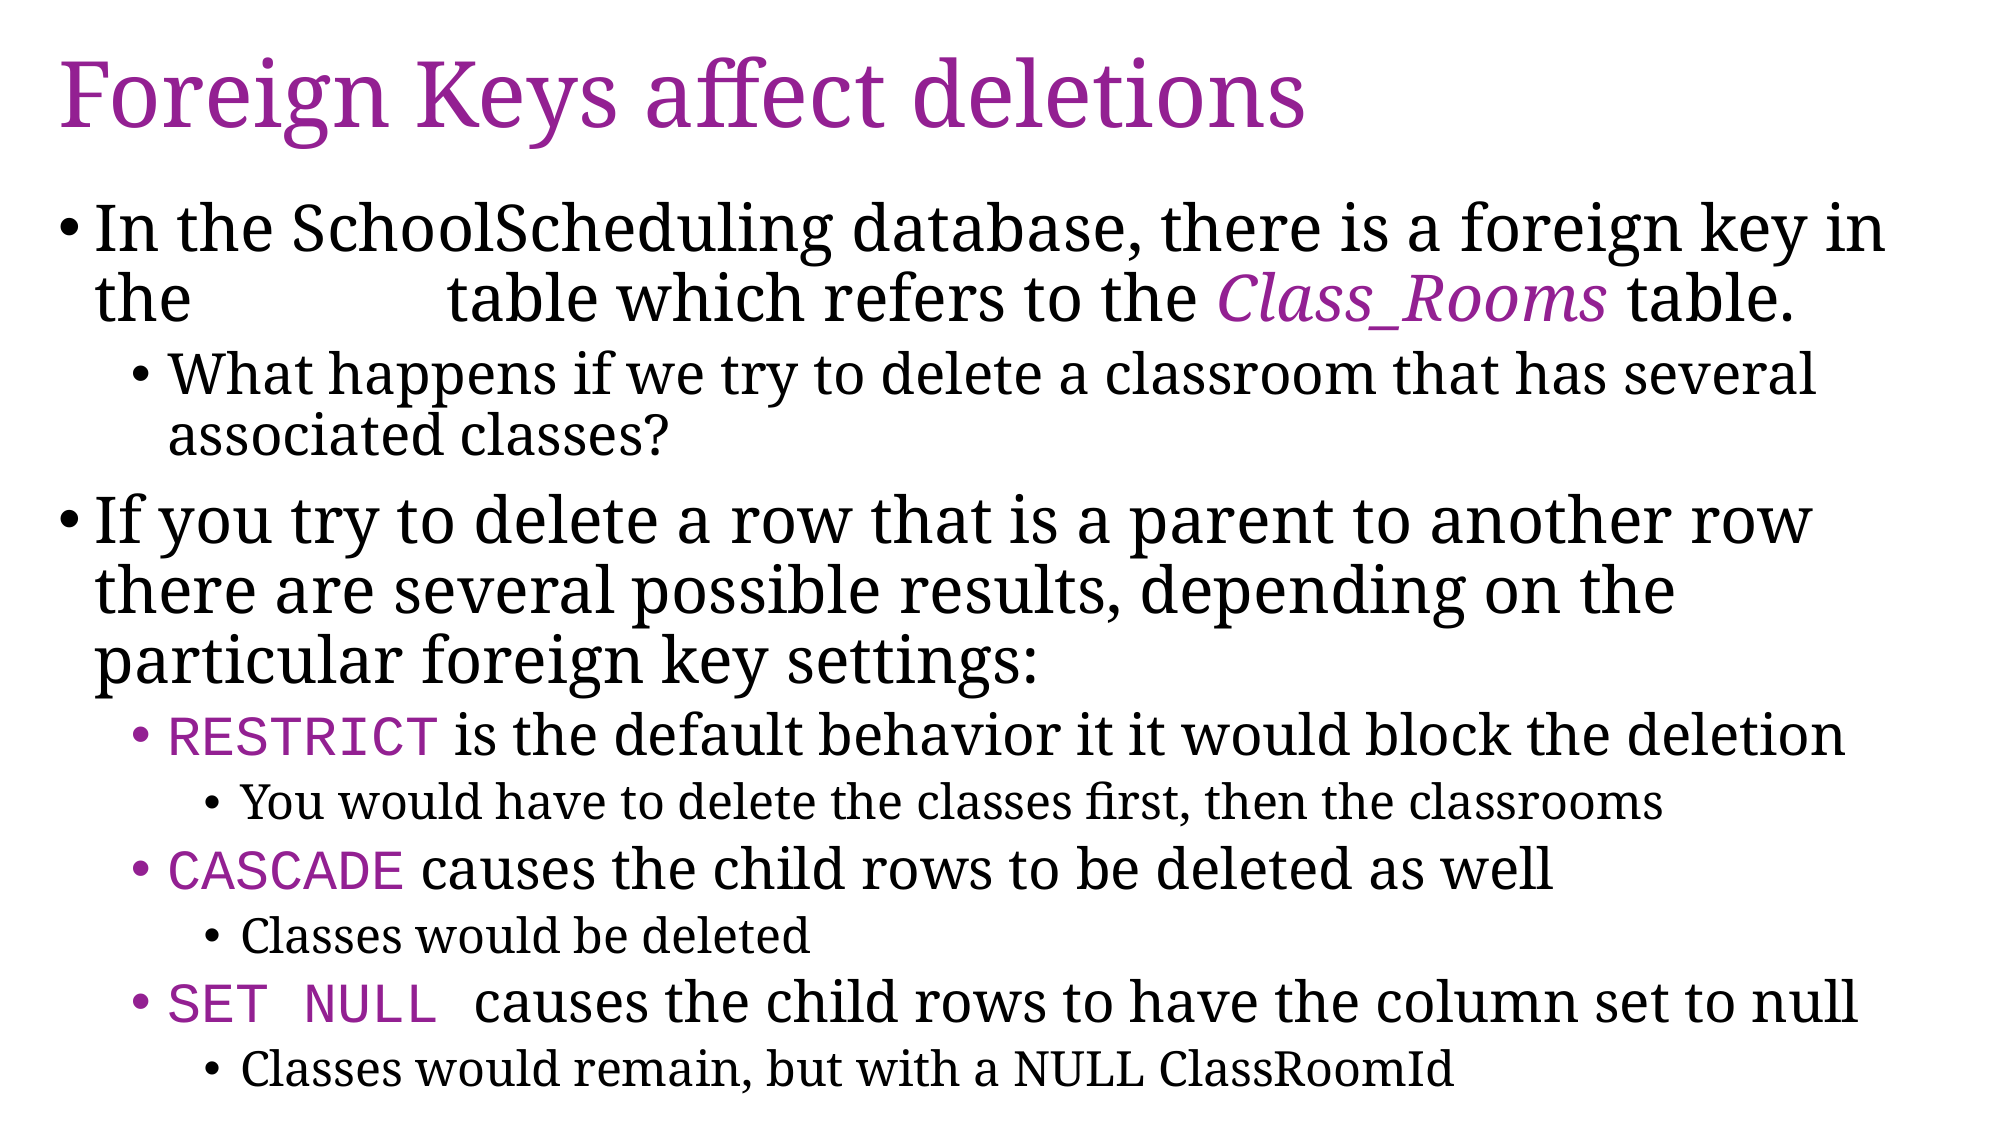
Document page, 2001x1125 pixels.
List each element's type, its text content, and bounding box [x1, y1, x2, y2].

list In the SchoolScheduling database, there is a foreign key in the Classes table which refers to the Class_Rooms table. What happens if we try to delete a classroom that has several associated classes? If you try to delete a row that is a parent to another row there are several possible results, depending on the particular foreign key settings: RESTRICT is the default behavior it it would block the deletion You would have to delete the classes first, then the classrooms CASCADE causes the child rows to be deleted as well Classes would be deleted SET NULL causes the child rows to have the column set to null Classes would remain, but with a NULL ClassRoomId [43, 188, 1953, 1106]
title Foreign Keys affect deletions [43, 25, 1953, 171]
